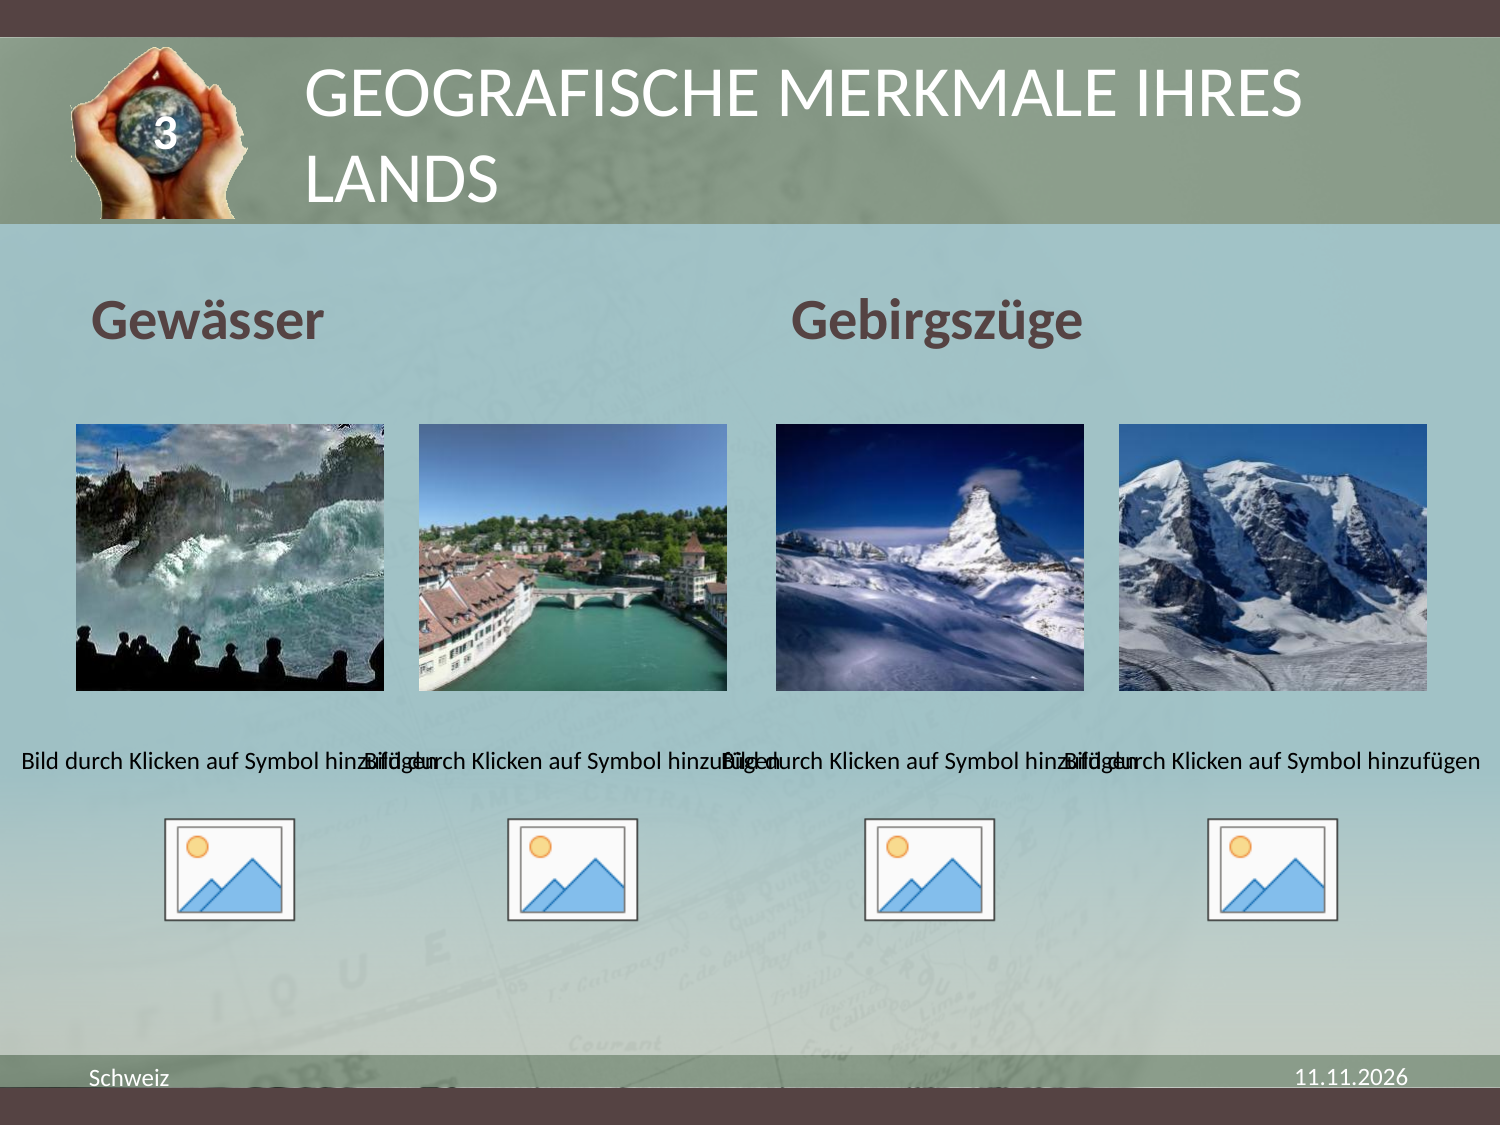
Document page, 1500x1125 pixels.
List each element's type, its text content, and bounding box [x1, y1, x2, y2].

list Gewässer [76, 273, 724, 374]
picture [70, 41, 248, 219]
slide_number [1073, 1045, 1424, 1106]
picture [1119, 424, 1427, 691]
slide_number 3 [100, 99, 231, 160]
picture [419, 424, 727, 691]
title Geografische Merkmale Ihres Lands [289, 37, 1425, 225]
footer Schweiz [74, 1046, 550, 1107]
picture [1119, 736, 1427, 1003]
picture [76, 736, 384, 1003]
picture [76, 424, 384, 691]
picture [776, 736, 1084, 1003]
list Gebirgszüge [776, 273, 1424, 374]
picture [419, 736, 727, 1003]
picture [776, 424, 1084, 691]
